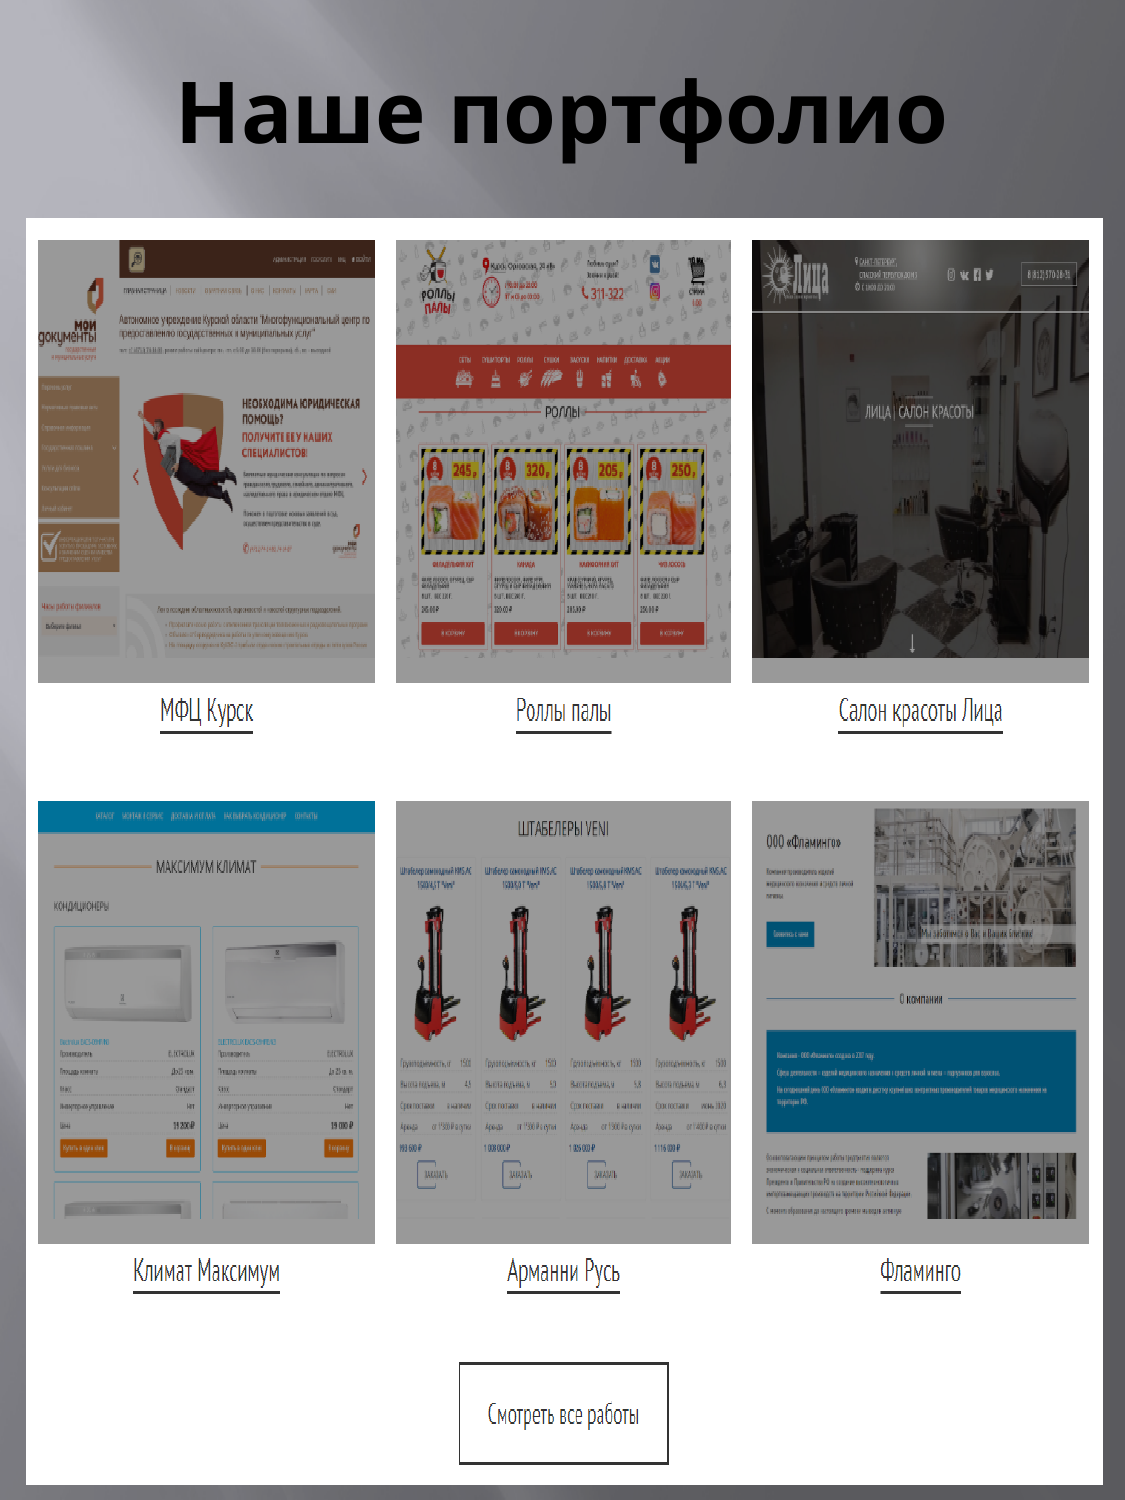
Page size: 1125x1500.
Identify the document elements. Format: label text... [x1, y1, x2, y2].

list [26, 218, 1104, 1485]
title Наше портфолио [56, 0, 1069, 218]
